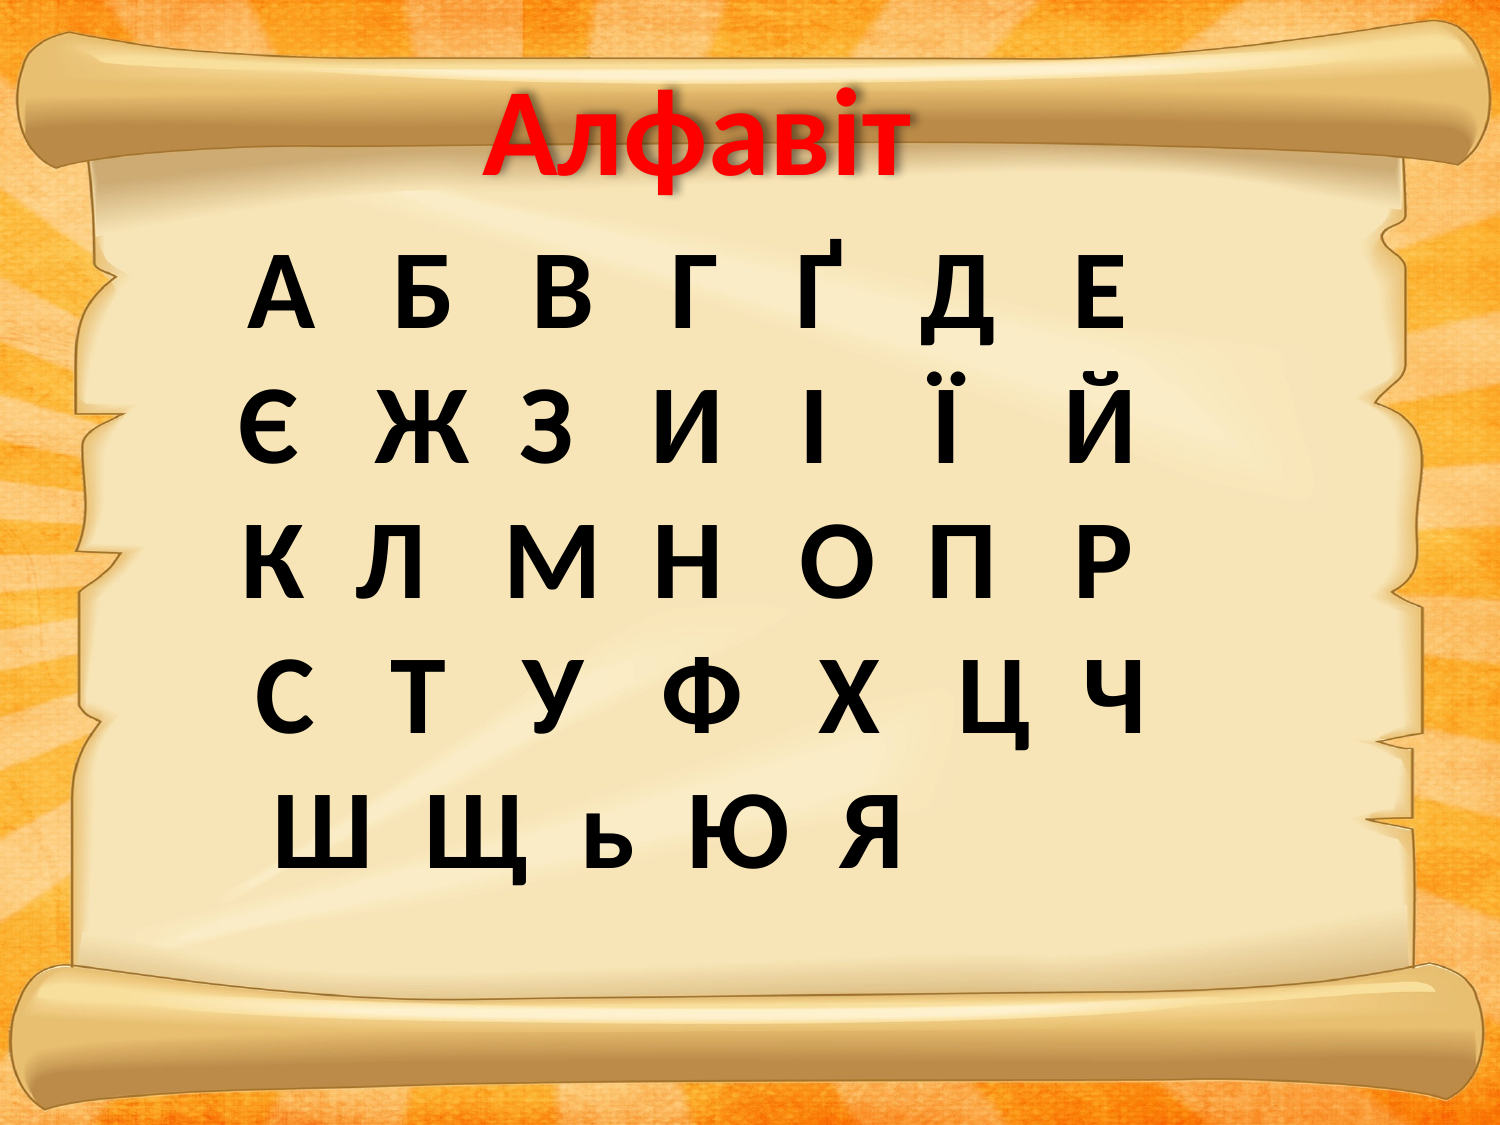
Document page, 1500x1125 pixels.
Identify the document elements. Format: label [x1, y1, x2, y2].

list [0, 0, 1500, 1125]
